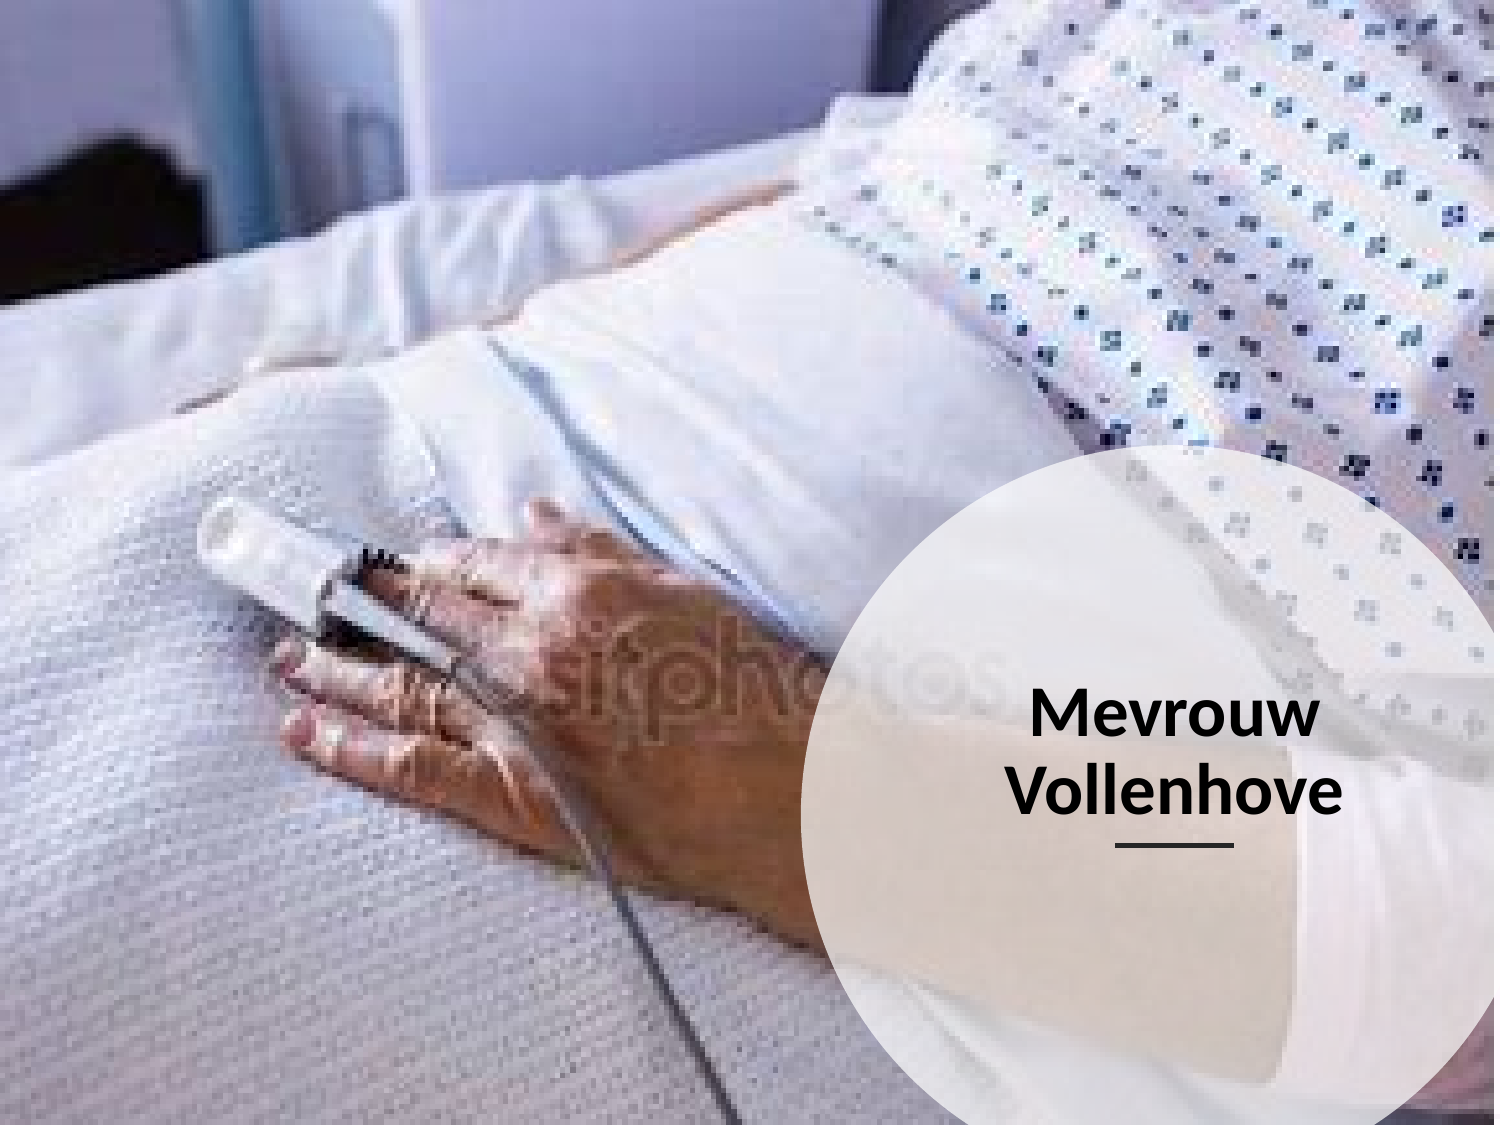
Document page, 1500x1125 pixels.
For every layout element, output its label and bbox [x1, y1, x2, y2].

list [0, 0, 1500, 1125]
